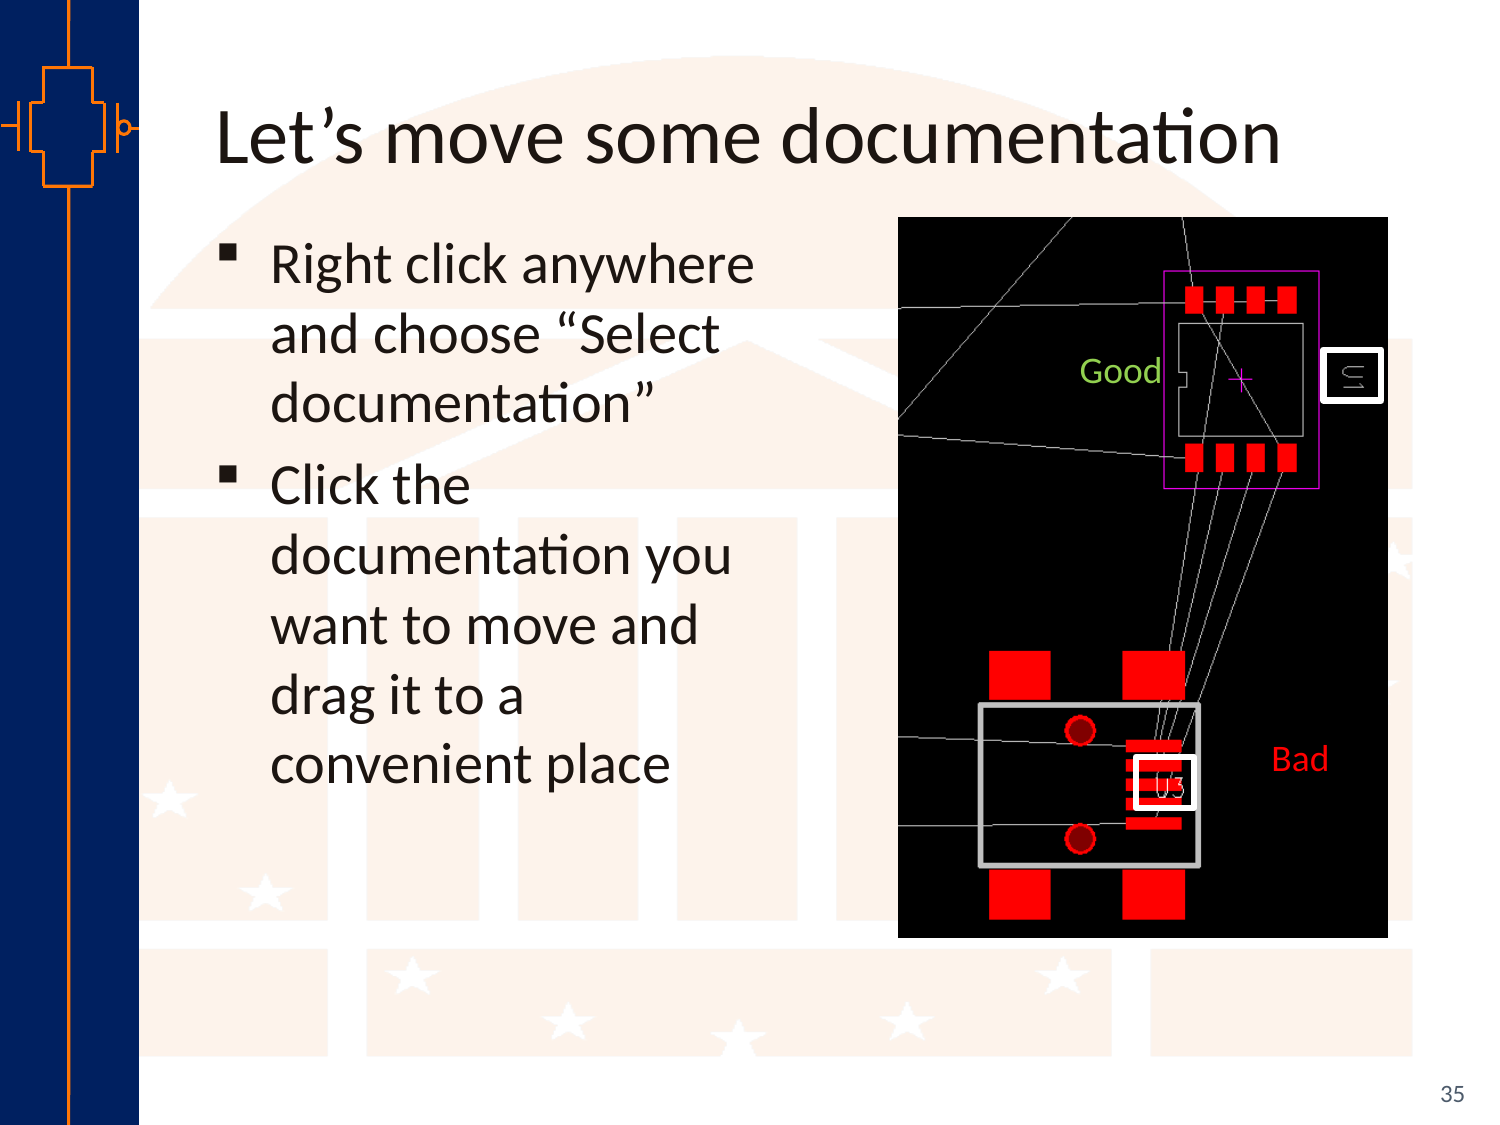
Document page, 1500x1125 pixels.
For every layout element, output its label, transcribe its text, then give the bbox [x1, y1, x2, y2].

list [898, 217, 1388, 938]
slide_number 35 [1425, 1062, 1488, 1123]
list Right click anywhere and choose “Select documentation” Click the documentation you want to move and drag it to a convenient place [199, 217, 812, 938]
title Let’s move some documentation [200, 0, 1388, 188]
